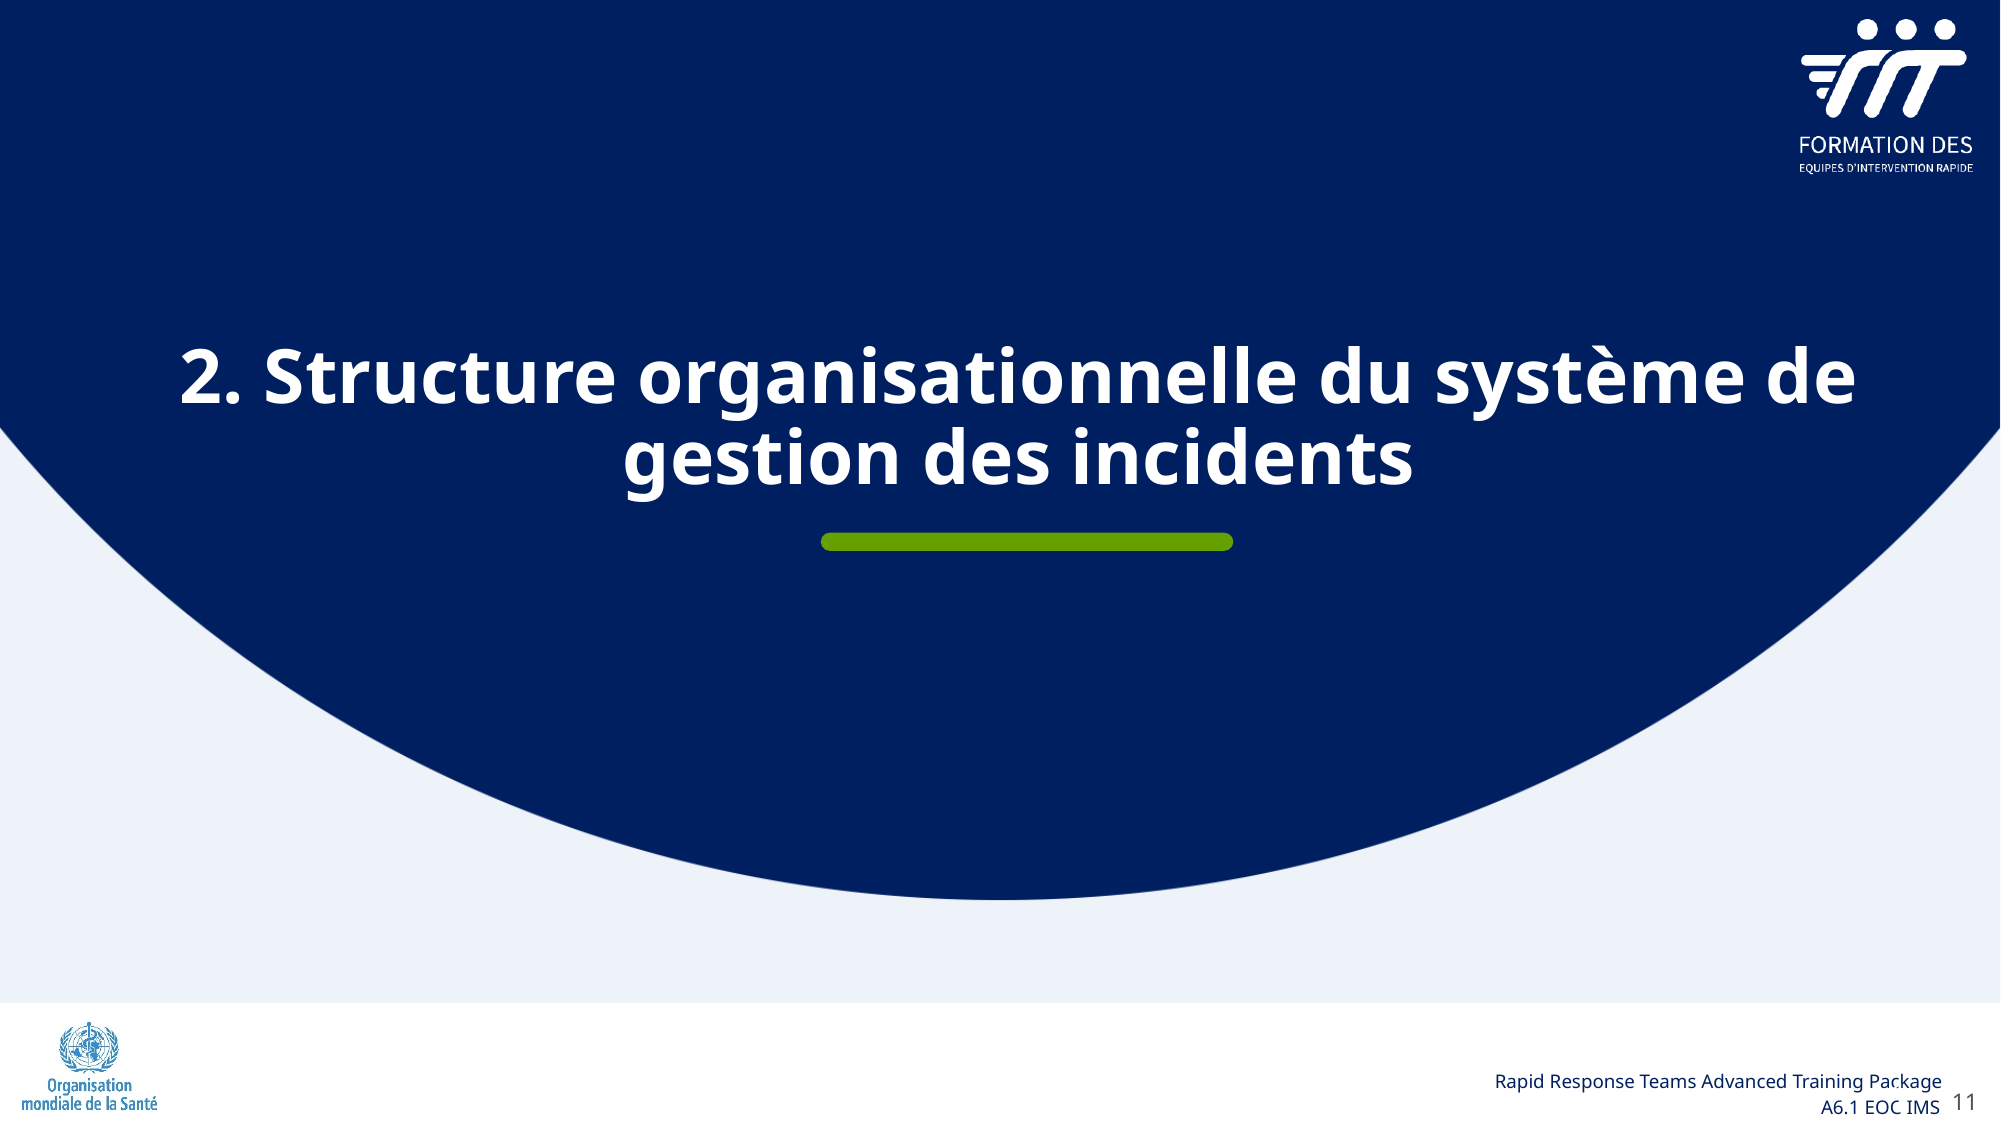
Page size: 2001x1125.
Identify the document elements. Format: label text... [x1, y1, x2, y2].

picture [20, 1020, 158, 1111]
list 2. Structure organisationnelle du système de gestion des incidents [87, 309, 1951, 618]
picture [0, 0, 2001, 1003]
slide_number 11 [1882, 1037, 1930, 1092]
